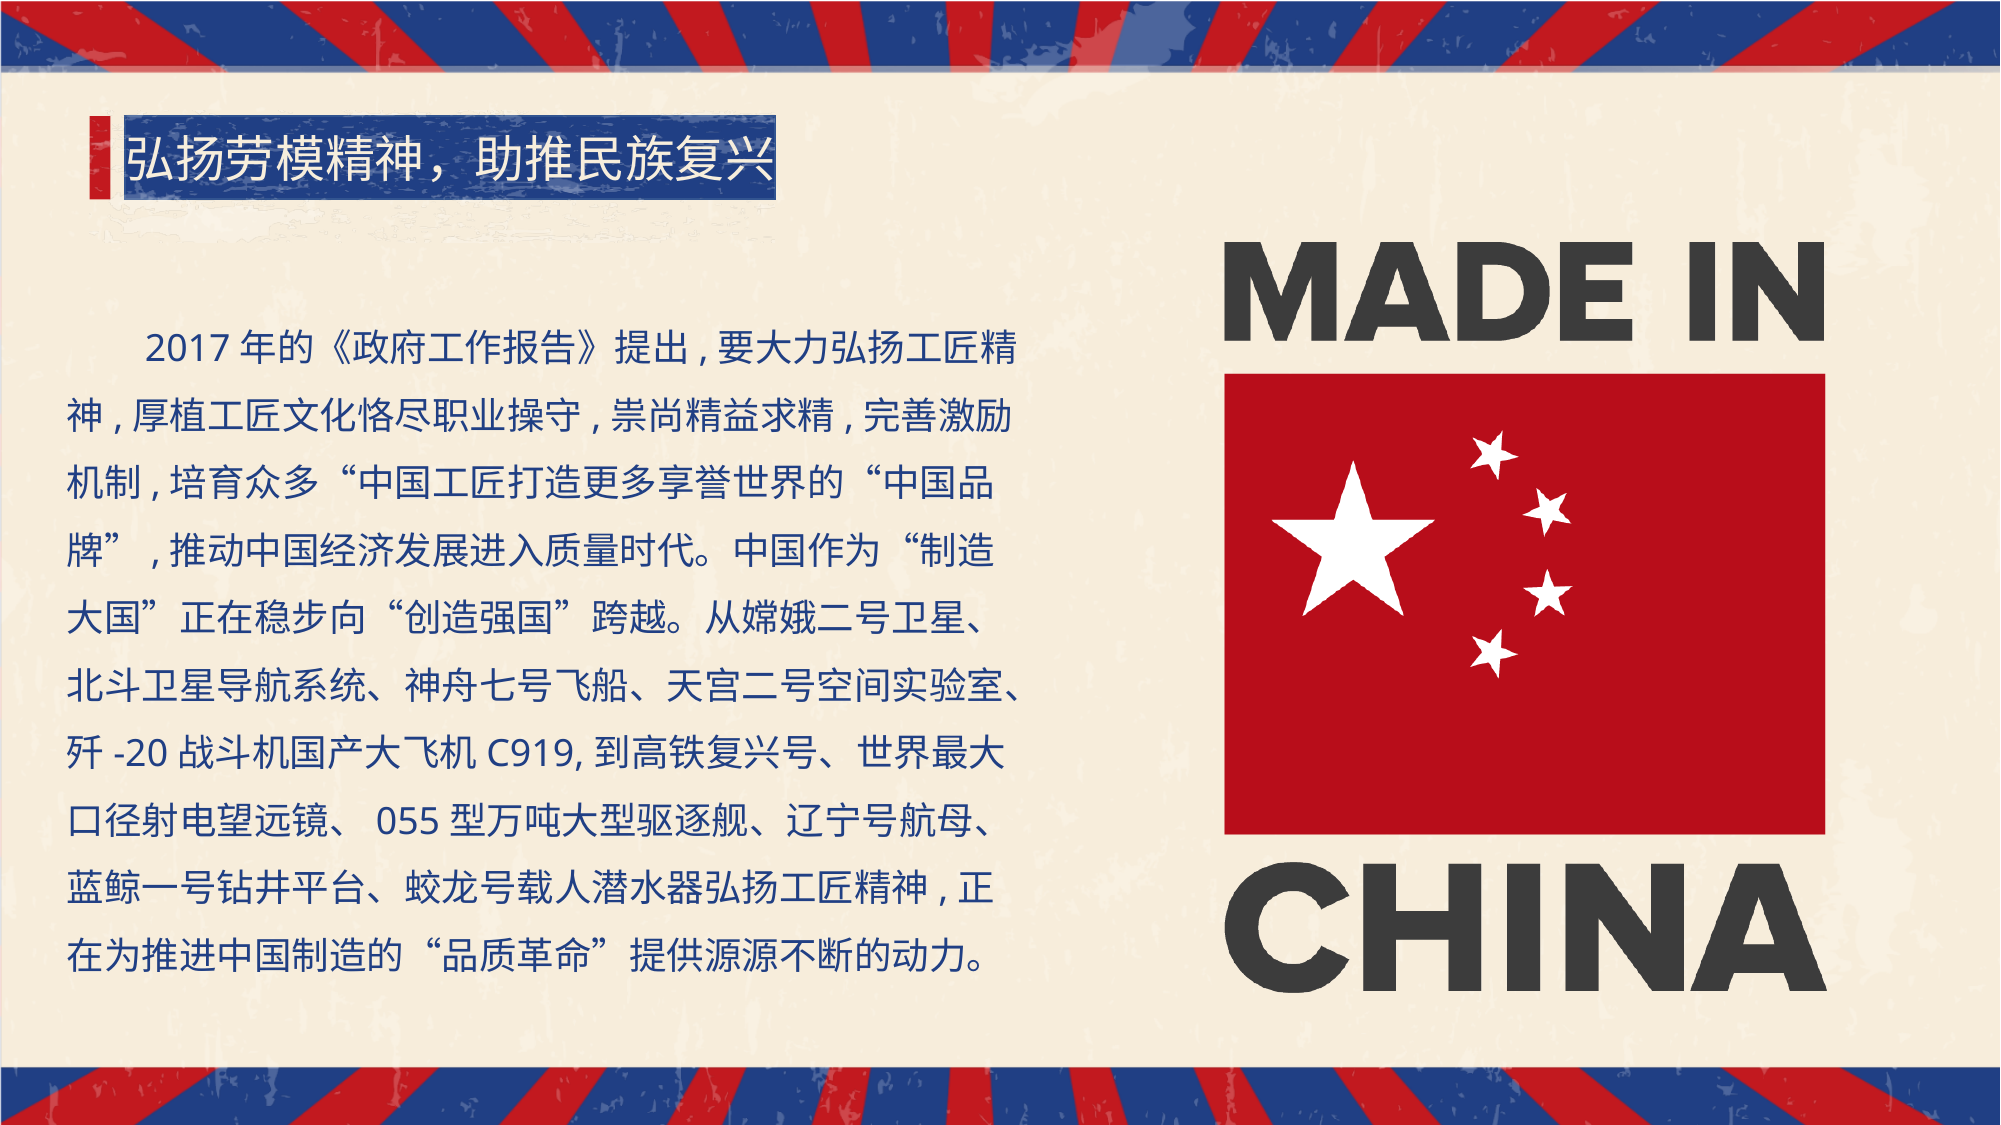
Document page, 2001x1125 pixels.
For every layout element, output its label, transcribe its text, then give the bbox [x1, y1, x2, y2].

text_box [89, 110, 803, 243]
text_box 2017年的《政府工作报告》提出,要大力弘扬工匠精神,厚植工匠文化恪尽职业操守,祟尚精益求精,完善激励机制,培育众多“中国工匠打造更多享誉世界的“中国品牌”,推动中国经济发展进入质量时代。中国作为“制造大国”正在稳步向“创造强国”跨越。从嫦娥二号卫星、北斗卫星导航系统、神舟七号飞船、天宫二号空间实验室、歼-20战斗机国产大飞机C919,到高铁复兴号、世界最大口径射电望远镜、055型万吨大型驱逐舰、辽宁号航母、蓝鲸一号钻井平台、蛟龙号载人潜水器弘扬工匠精神,正在为推进中国制造的“品质革命”提供源源不断的动力。 [52, 294, 1034, 985]
picture [2, 2, 2000, 1125]
